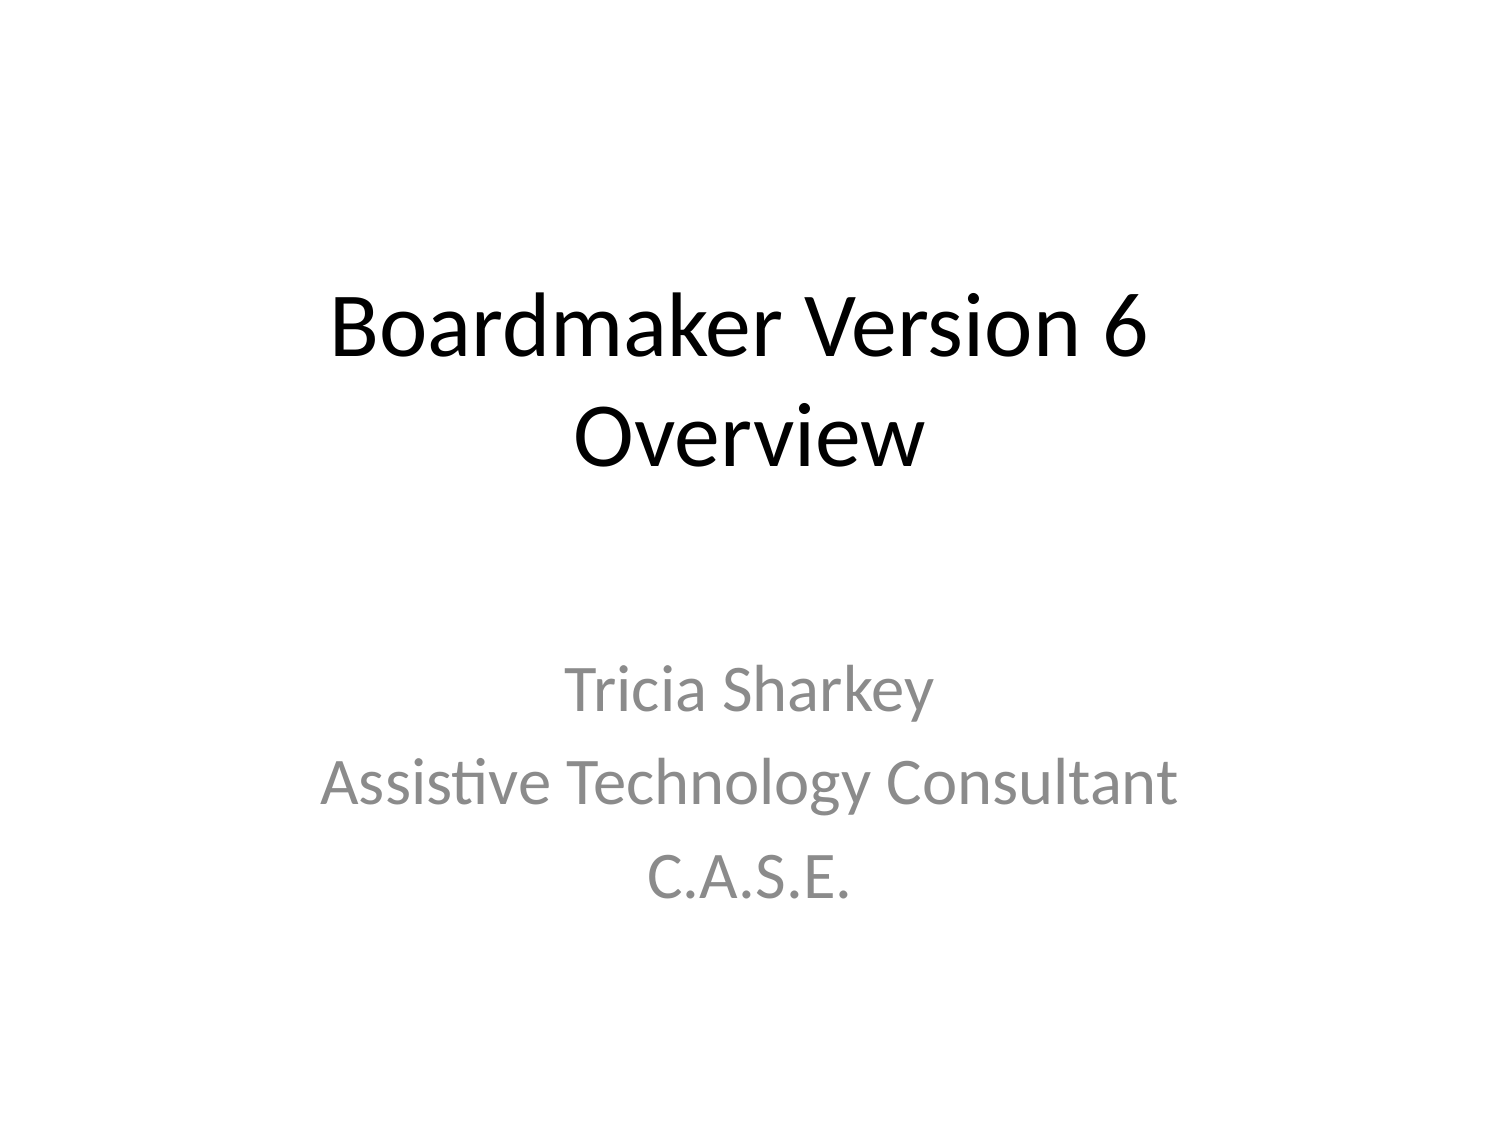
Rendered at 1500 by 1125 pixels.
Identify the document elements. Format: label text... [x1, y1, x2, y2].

subtitle Tricia Sharkey Assistive Technology Consultant C.A.S.E. [225, 637, 1275, 925]
title Boardmaker Version 6 Overview [112, 162, 1388, 588]
